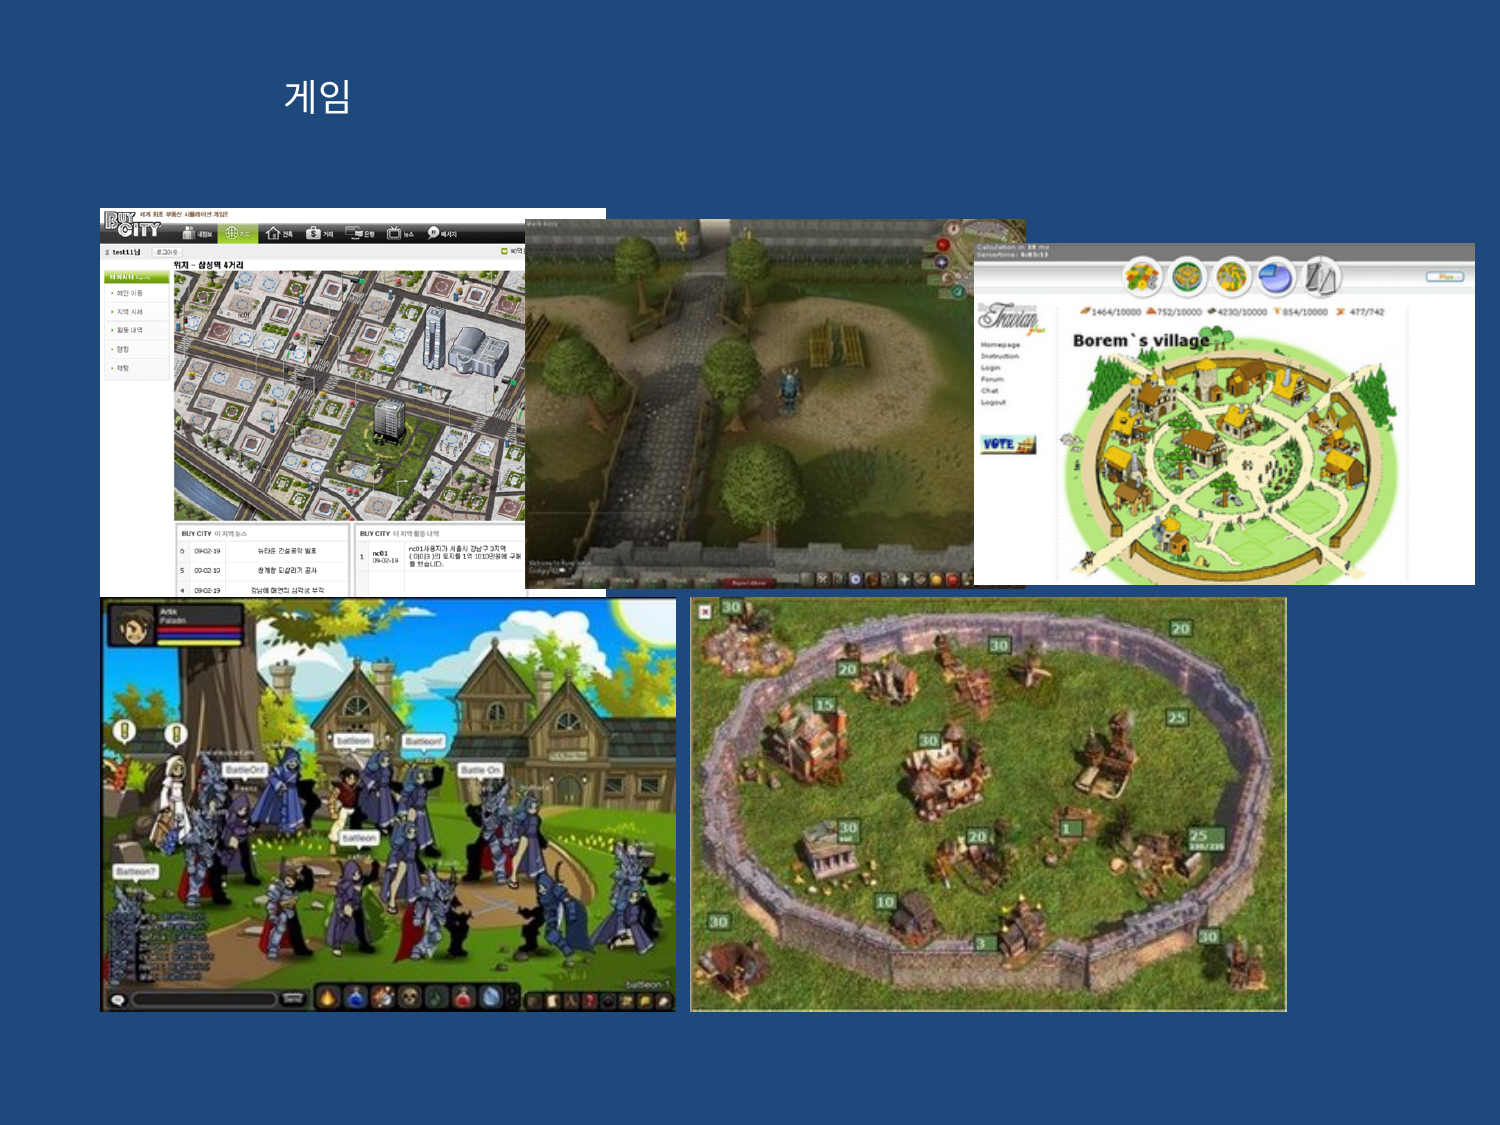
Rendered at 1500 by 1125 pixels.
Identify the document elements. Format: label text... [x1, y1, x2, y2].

picture [100, 207, 1475, 1012]
picture [690, 597, 1288, 1012]
text_box 게임 [269, 66, 368, 127]
